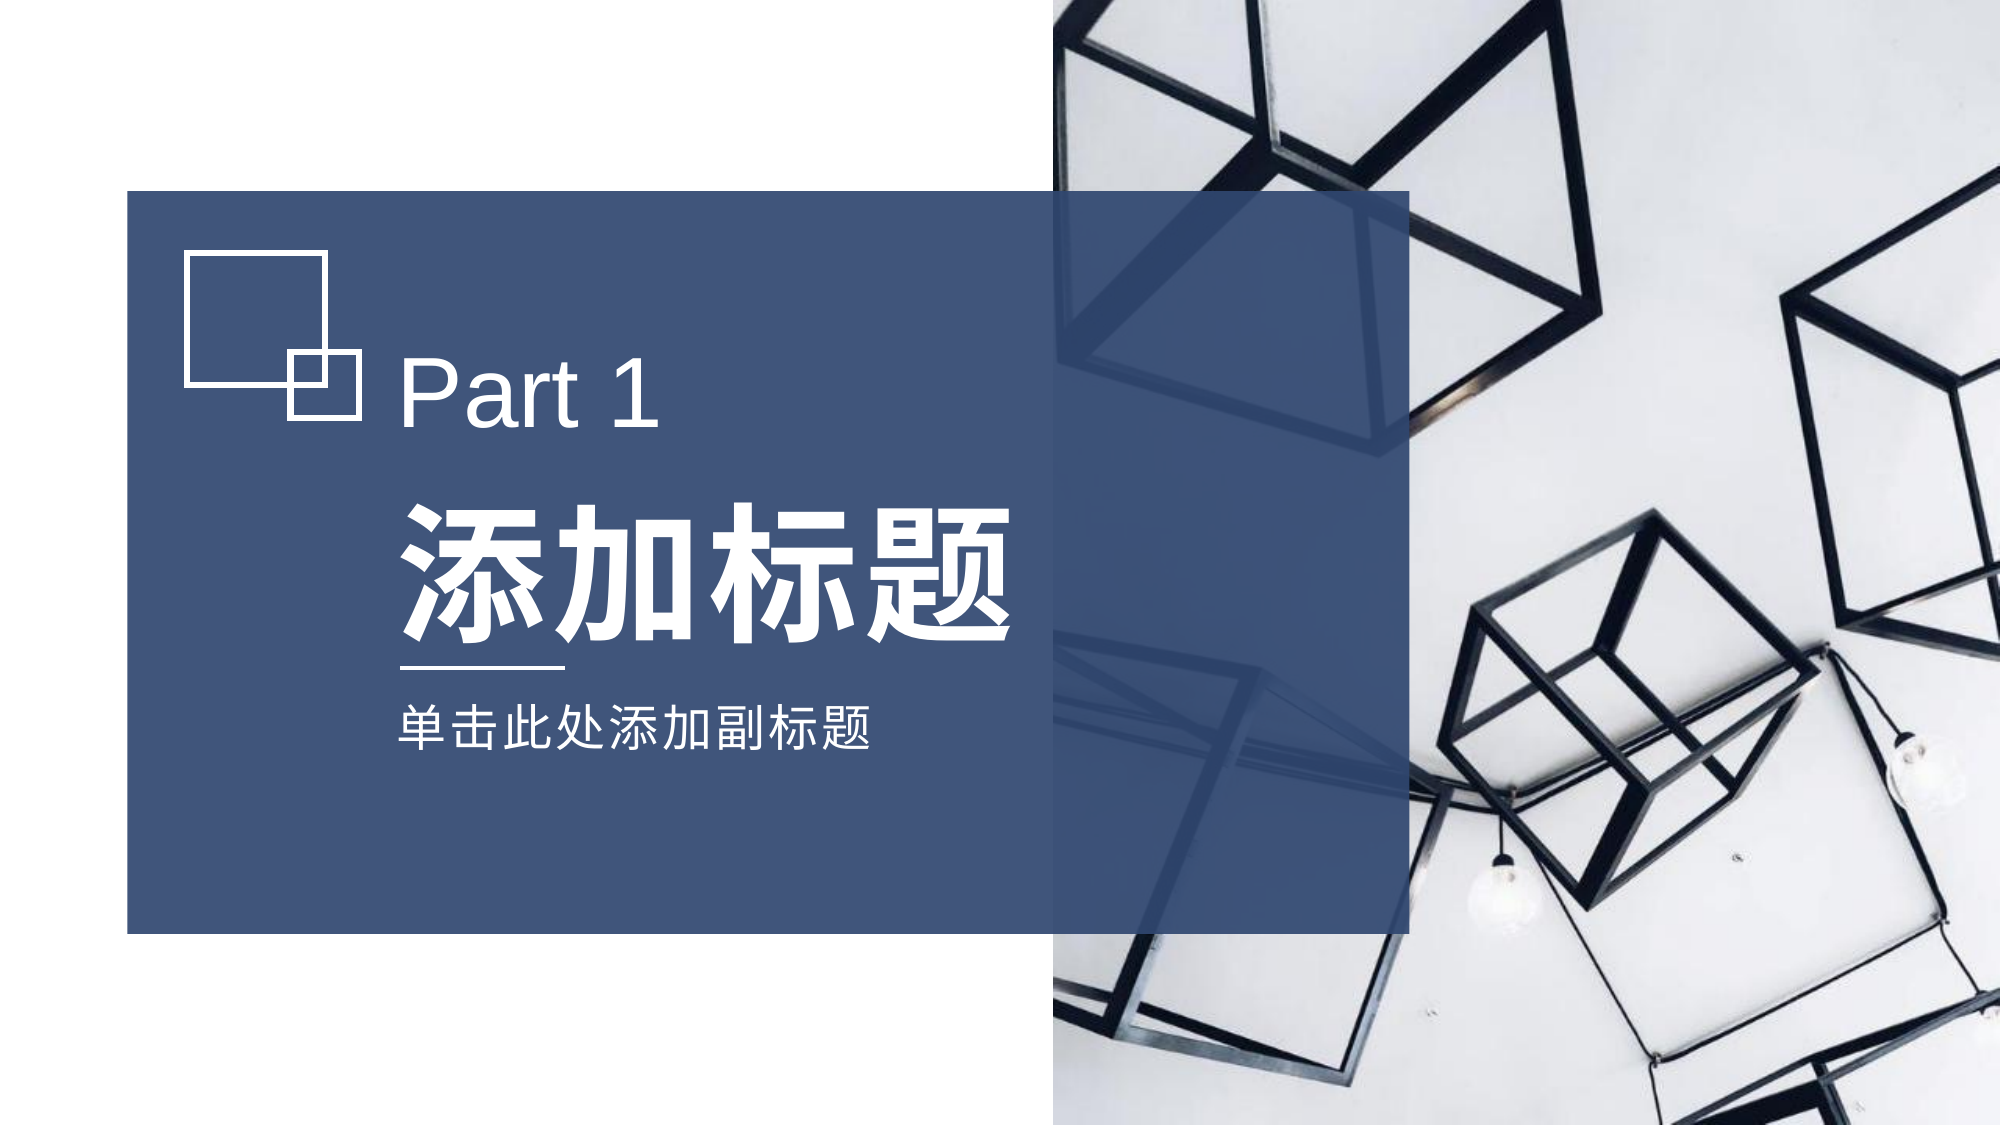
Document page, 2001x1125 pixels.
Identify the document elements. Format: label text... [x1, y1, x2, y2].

list 单击此处添加副标题 [381, 678, 1300, 790]
picture [1053, 0, 2000, 1125]
title 添加标题 [381, 463, 1300, 660]
text_box Part 1 [381, 298, 805, 455]
